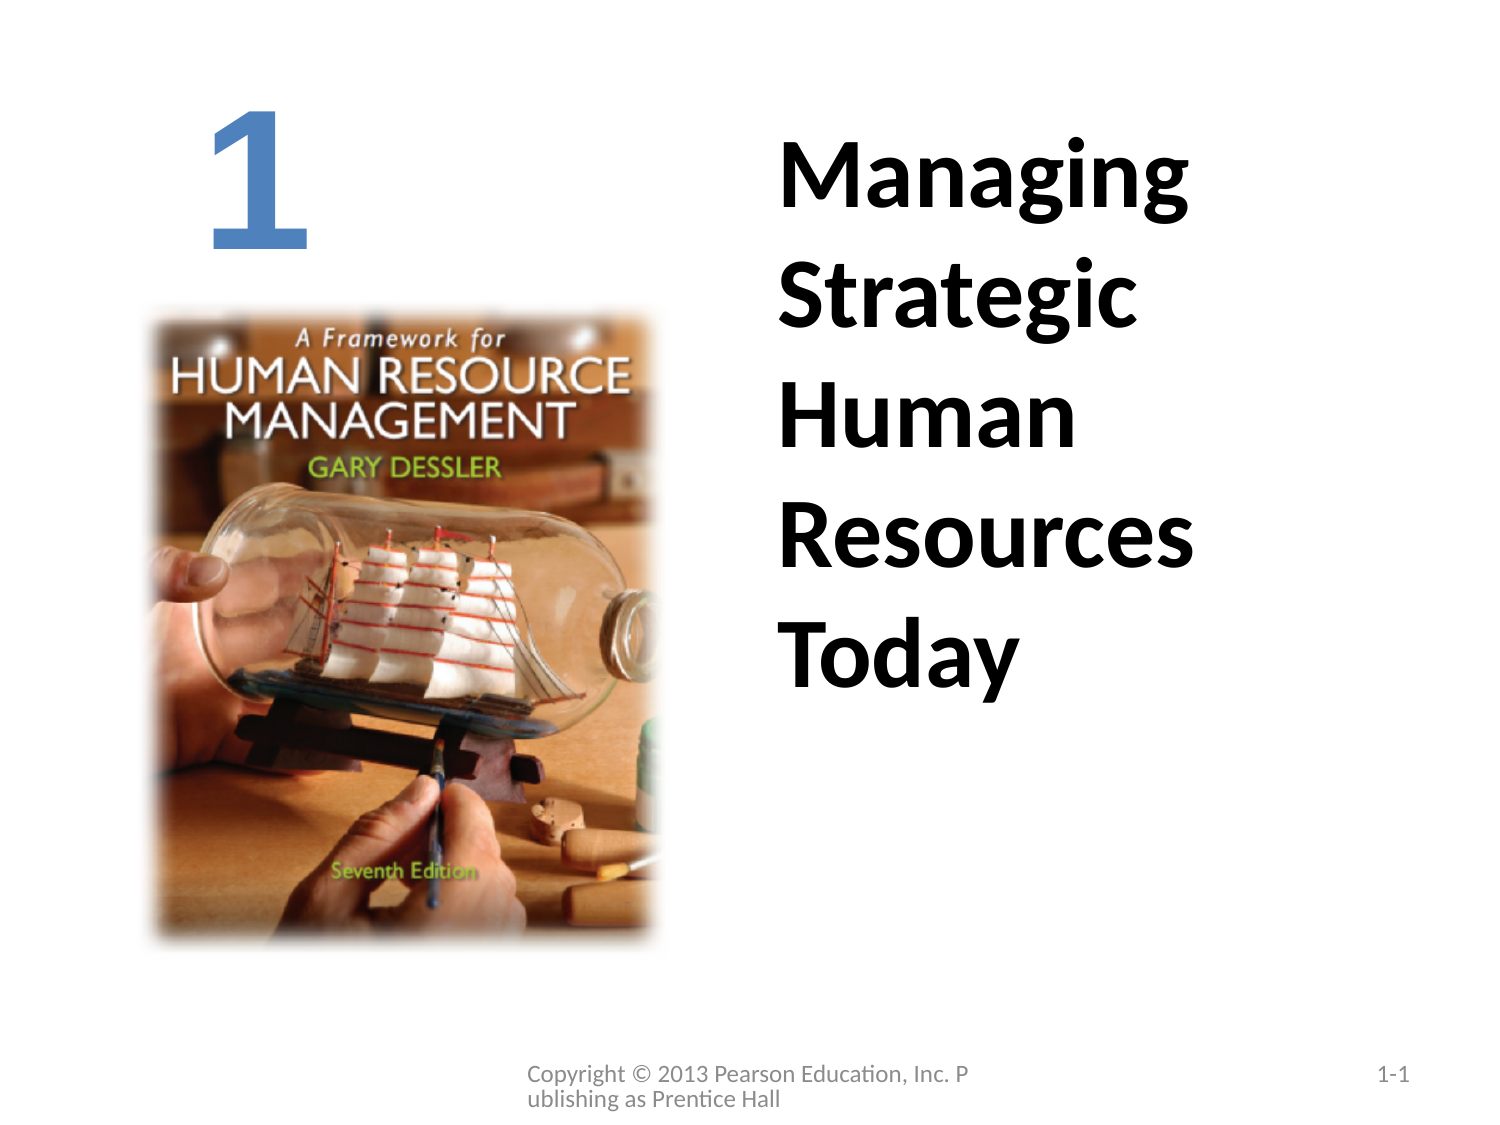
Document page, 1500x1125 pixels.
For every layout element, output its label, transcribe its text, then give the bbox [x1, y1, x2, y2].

picture [137, 299, 667, 957]
slide_number 1-1 [1074, 1042, 1425, 1103]
list Managing Strategic Human Resources Today [762, 99, 1425, 1005]
text_box 1 [125, 42, 334, 298]
footer Copyright © 2013 Pearson Education, Inc. Publishing as Prentice Hall [512, 1042, 988, 1103]
